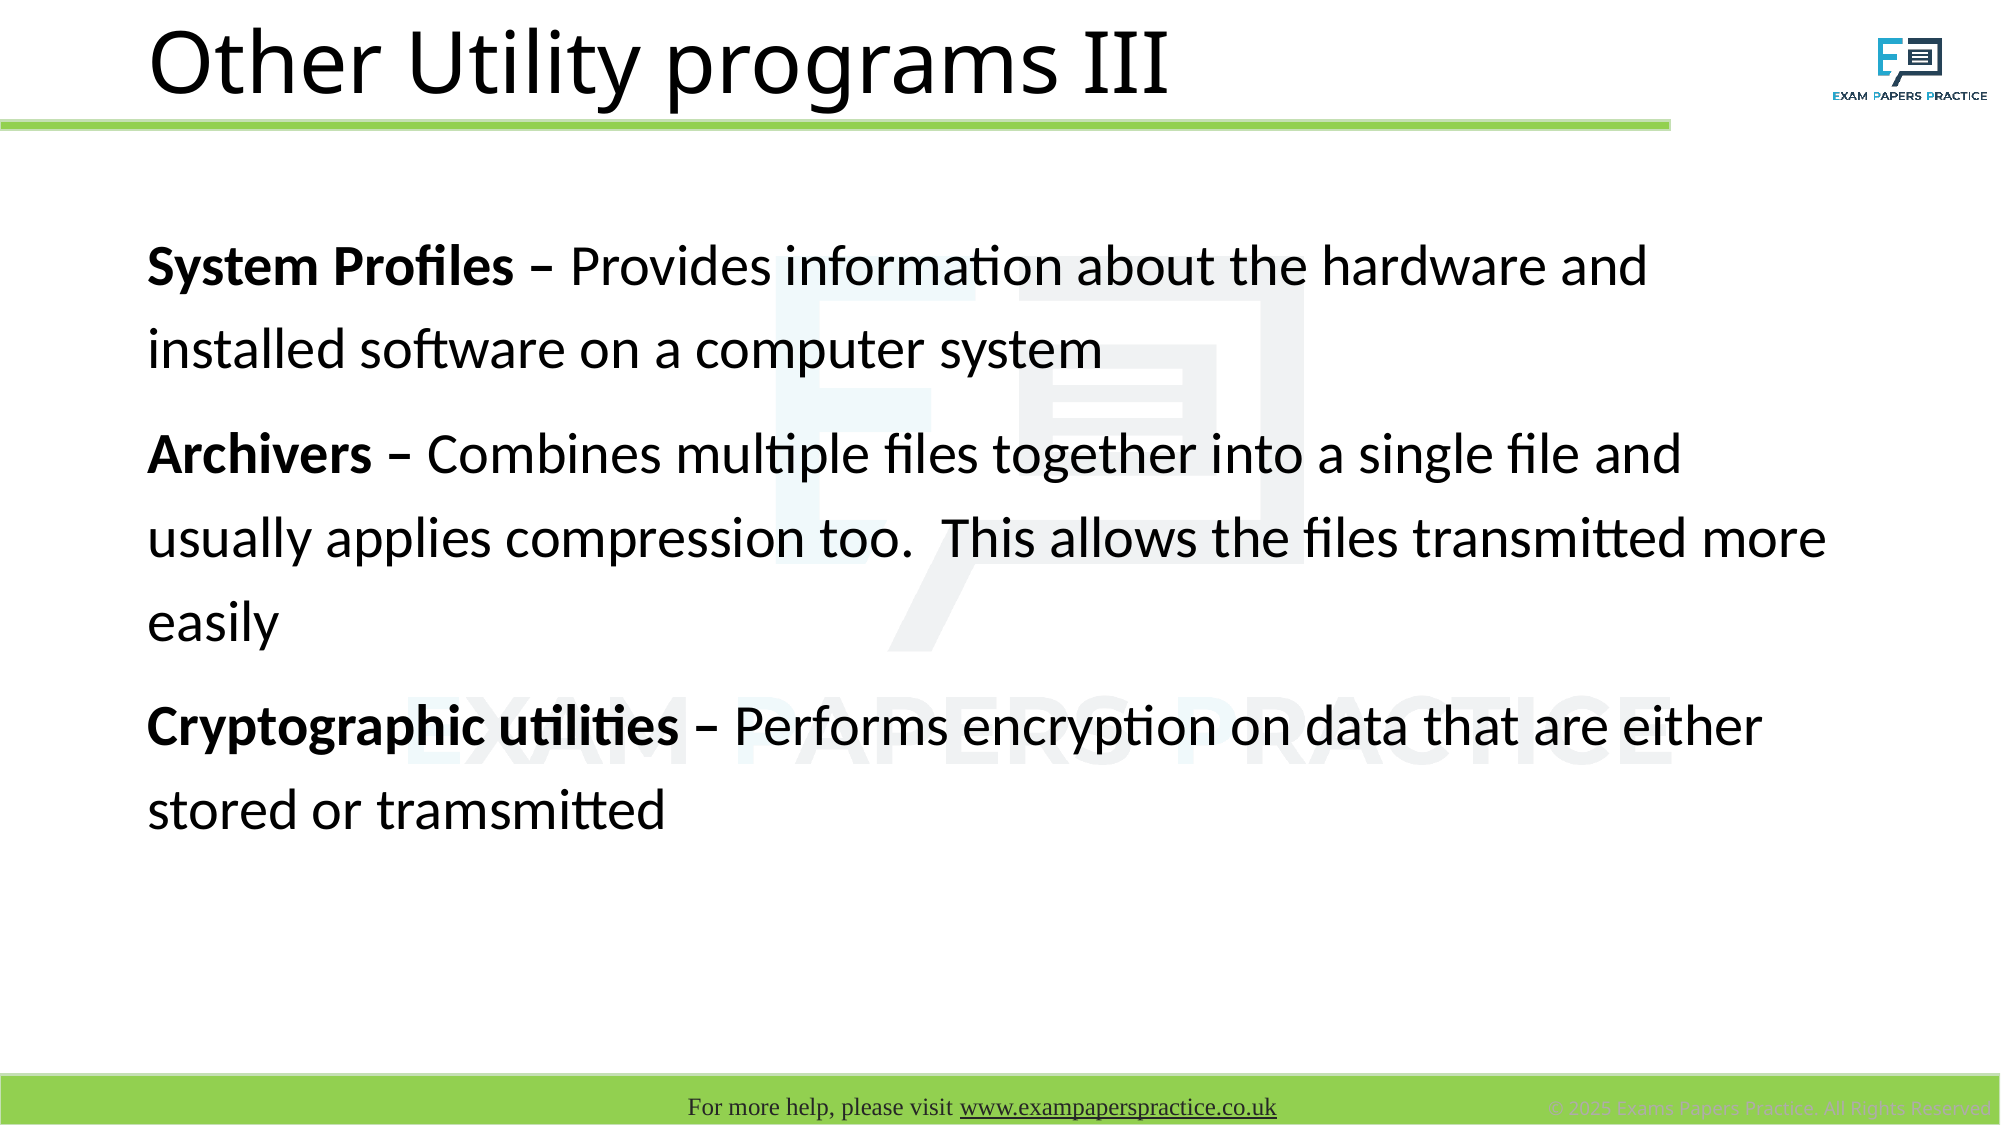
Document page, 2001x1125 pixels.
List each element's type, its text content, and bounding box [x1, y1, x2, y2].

title Other Utility programs III [132, 11, 1858, 121]
list System Profiles – Provides information about the hardware and installed software on a computer system Archivers – Combines multiple files together into a single file and usually applies compression too. This allows the files transmitted more easily Cryptographic utilities – Performs encryption on data that are either stored or tramsmitted [132, 205, 1858, 920]
